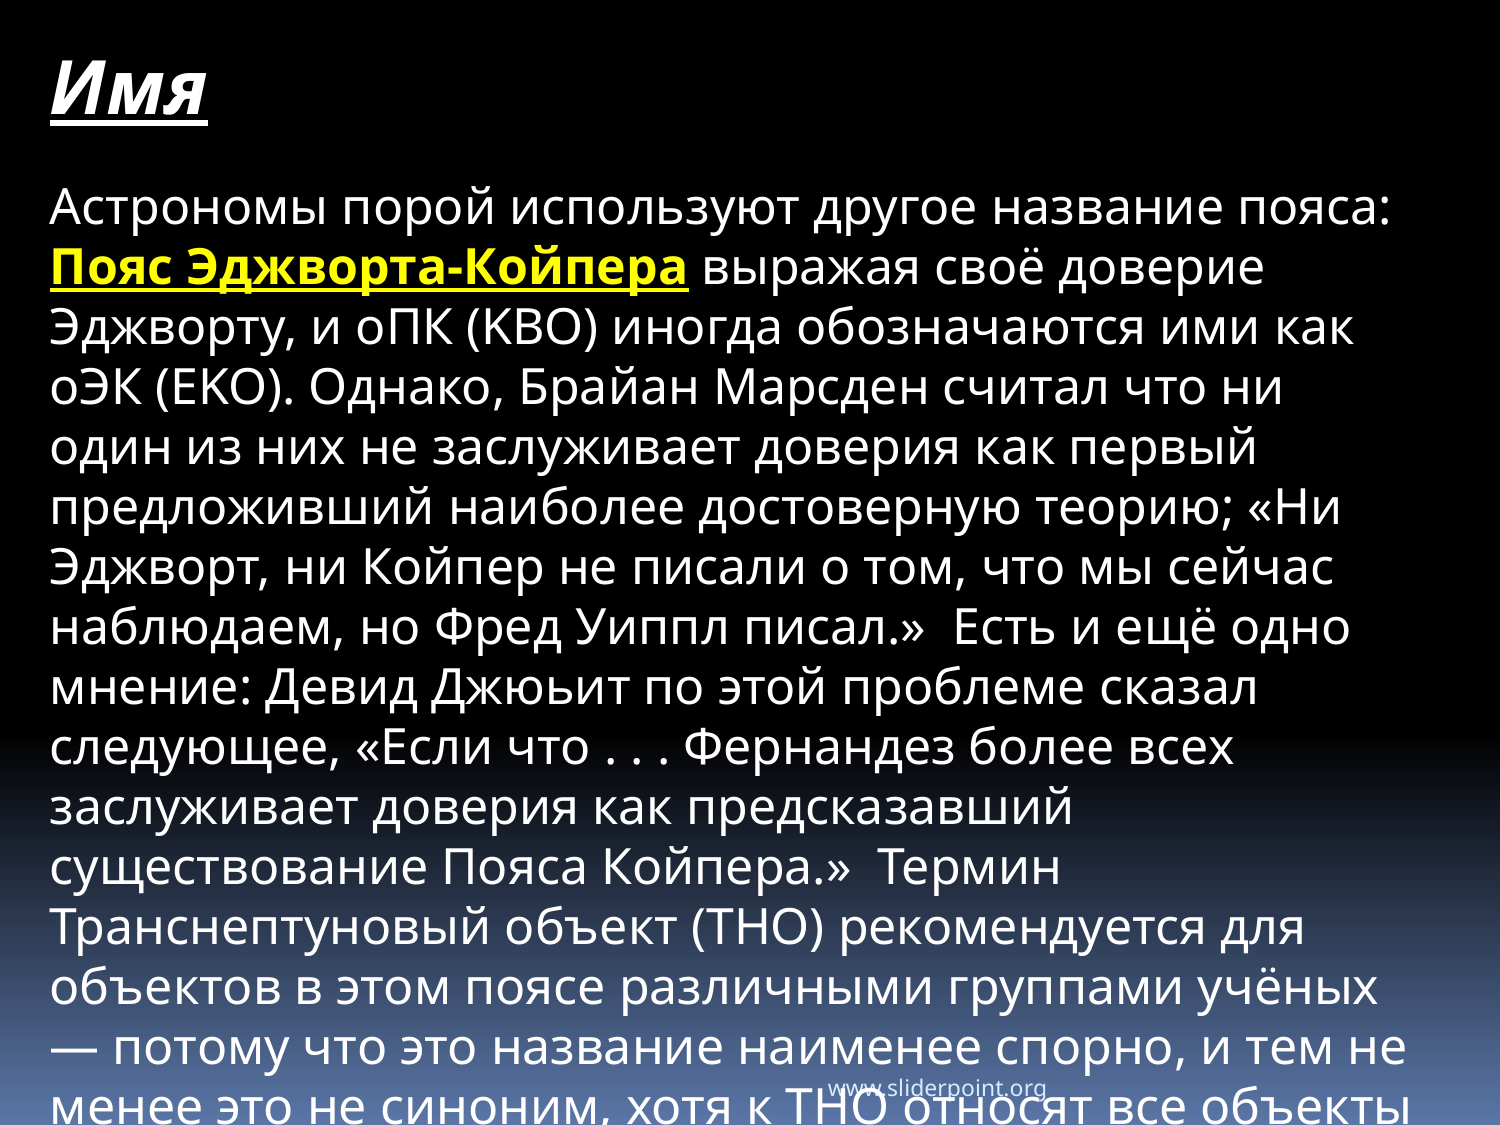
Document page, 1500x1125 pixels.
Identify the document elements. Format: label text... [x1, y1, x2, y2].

footer www.sliderpoint.org [150, 1052, 1063, 1113]
text_box Имя Астрономы порой используют другое название пояса: Пояс Эджворта-Койпера выражая своё доверие Эджворту, и оПК (KBO) иногда обозначаются ими как оЭК (EKO). Однако, Брайан Марсден считал что ни один из них не заслуживает доверия как первый предложивший наиболее достоверную теорию; «Ни Эджворт, ни Койпер не писали о том, что мы сейчас наблюдаем, но Фред Уиппл писал.» Есть и ещё одно мнение: Девид Джюьит по этой проблеме сказал следующее, «Если что . . . Фернандез более всех заслуживает доверия как предсказавший существование Пояса Койпера.» Термин Транснептуновый объект (ТНО) рекомендуется для объектов в этом поясе различными группами учёных — потому что это название наименее спорно, и тем не менее это не синоним, хотя к ТНО относят все объекты обращающиеся за орбитой Нептуна — не только оПК. [35, 32, 1430, 1125]
